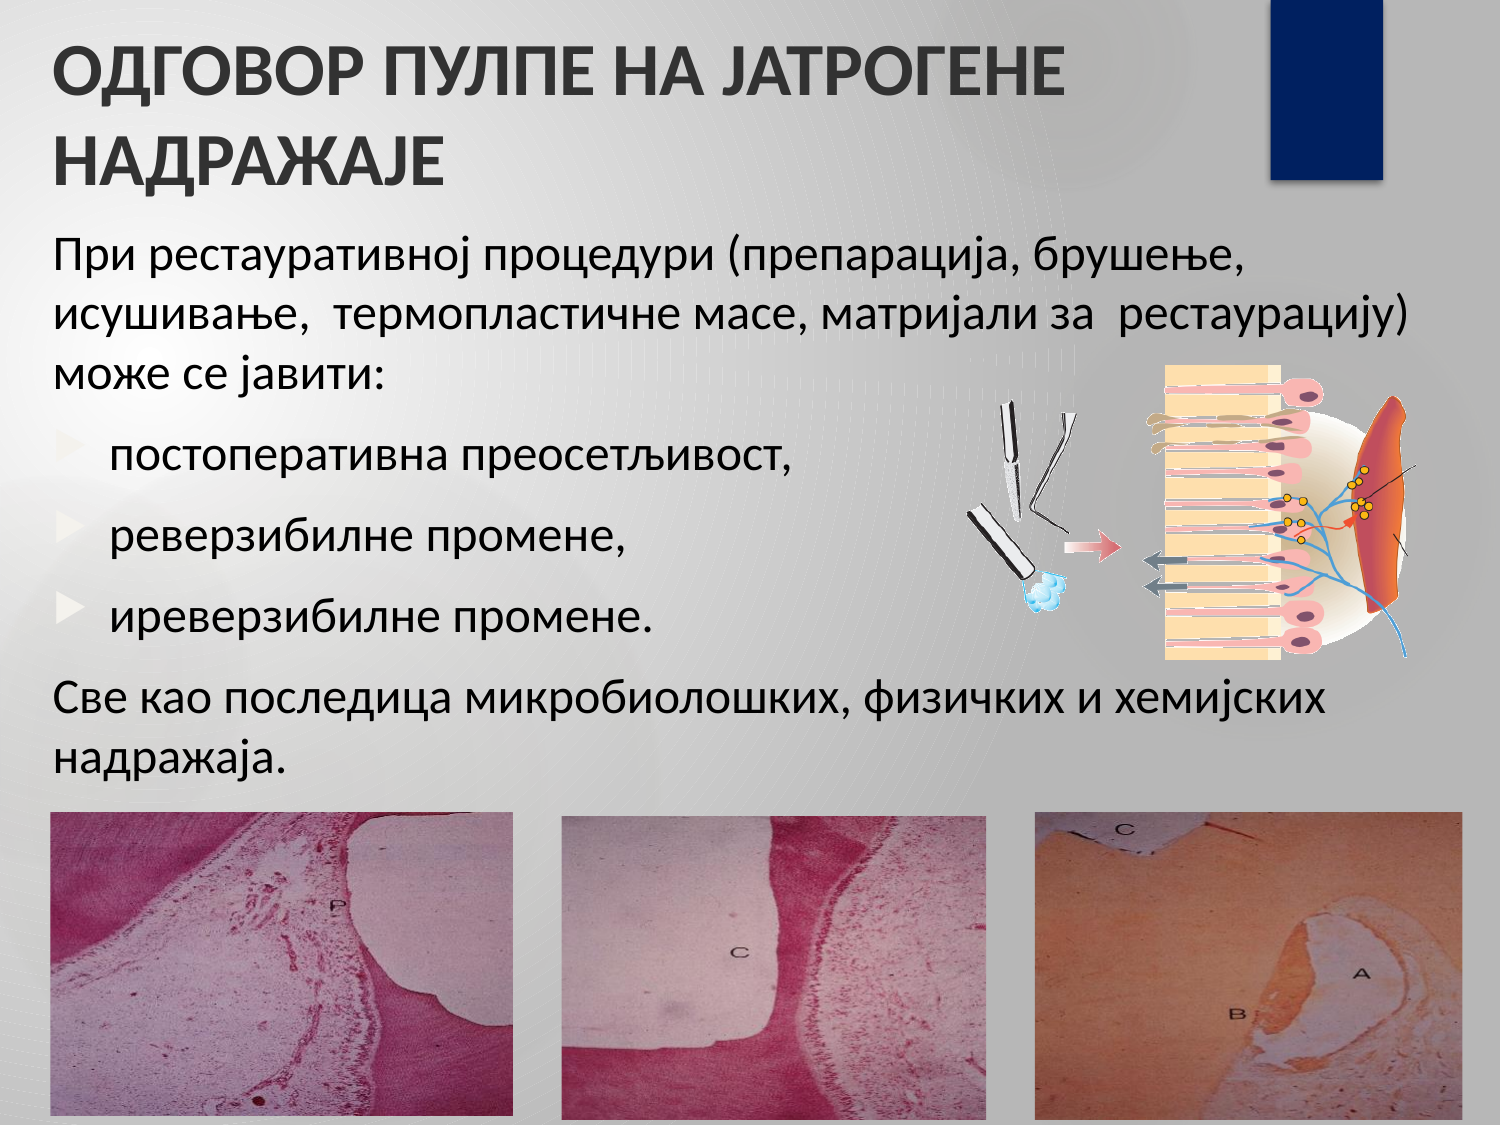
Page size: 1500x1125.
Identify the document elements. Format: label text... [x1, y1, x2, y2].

text_box [561, 816, 987, 1120]
picture [962, 349, 1446, 676]
list При рестауративној процедури (препарација, брушење, исушивање, термопластичне масе, матријали за рестаурацију) може се јавити: постоперативна преосетљивост, реверзибилне промене, иреверзибилне промене. Све као последица микробиолошких, физичких и хемијских надражаја. [37, 212, 1500, 1075]
title ОДГОВОР ПУЛПЕ НА ЈАТРОГЕНЕ НАДРАЖАЈЕ [37, 12, 1263, 212]
text_box [50, 812, 513, 1116]
text_box [1034, 812, 1463, 1120]
